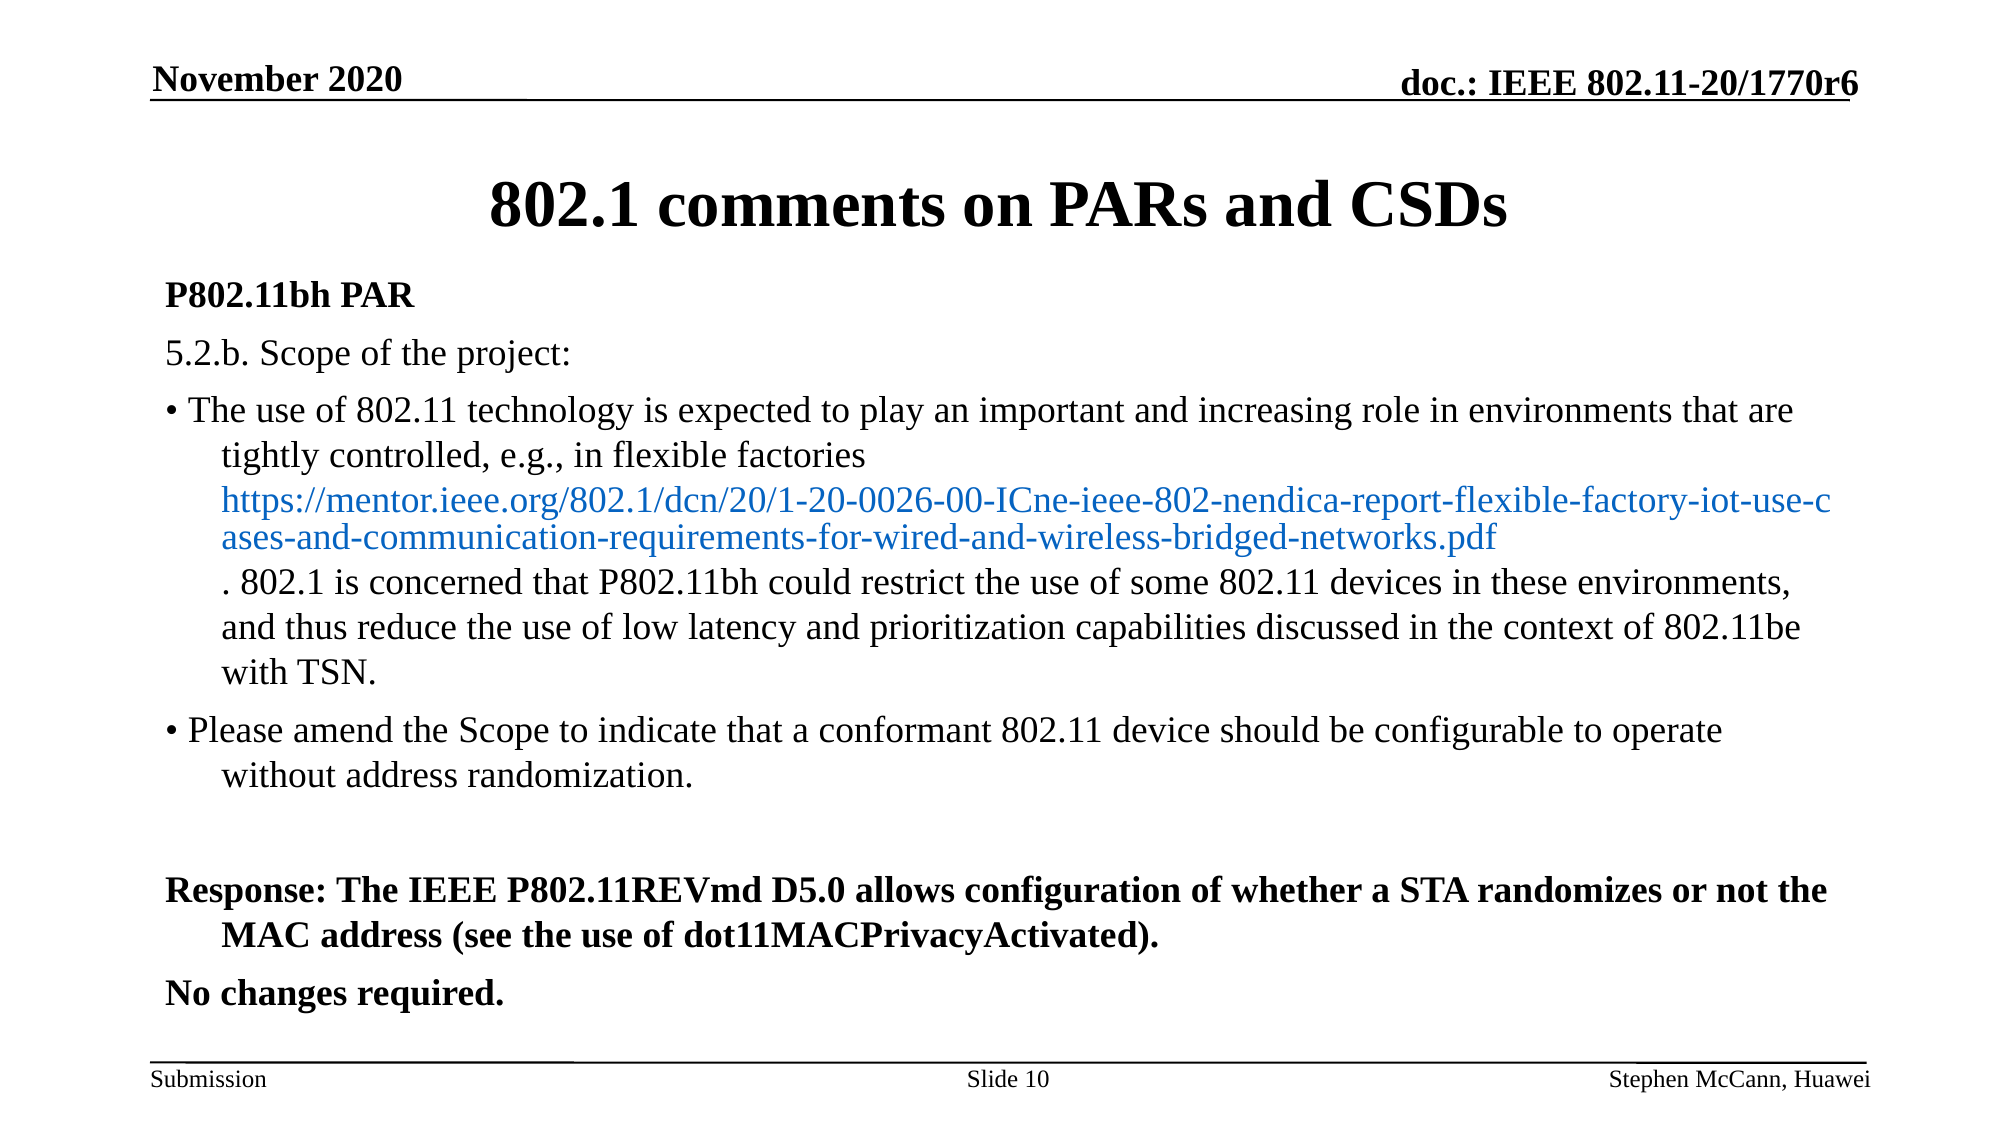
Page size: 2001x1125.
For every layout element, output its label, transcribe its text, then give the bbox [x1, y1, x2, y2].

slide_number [152, 54, 563, 100]
list P802.11bh PAR 5.2.b. Scope of the project: • The use of 802.11 technology is expected to play an important and increasing role in environments that are tightly controlled, e.g., in flexible factories https://mentor.ieee.org/802.1/dcn/20/1-20-0026-00-ICne-ieee-802-nendica-report-flexible-factory-iot-use-cases-and-communication-requirements-for-wired-and-wireless-bridged-networks.pdf. 802.1 is concerned that P802.11bh could restrict the use of some 802.11 devices in these environments, and thus reduce the use of low latency and prioritization capabilities discussed in the context of 802.11be with TSN. • Please amend the Scope to indicate that a conformant 802.11 device should be configurable to operate without address randomization. Response: The IEEE P802.11REVmd D5.0 allows configuration of whether a STA randomizes or not the MAC address (see the use of dot11MACPrivacyActivated). No changes required. [149, 262, 1850, 1013]
title 802.1 comments on PARs and CSDs [149, 112, 1850, 262]
footer Stephen McCann, Huawei [1174, 1061, 1872, 1093]
slide_number Slide 10 [950, 1061, 1067, 1123]
